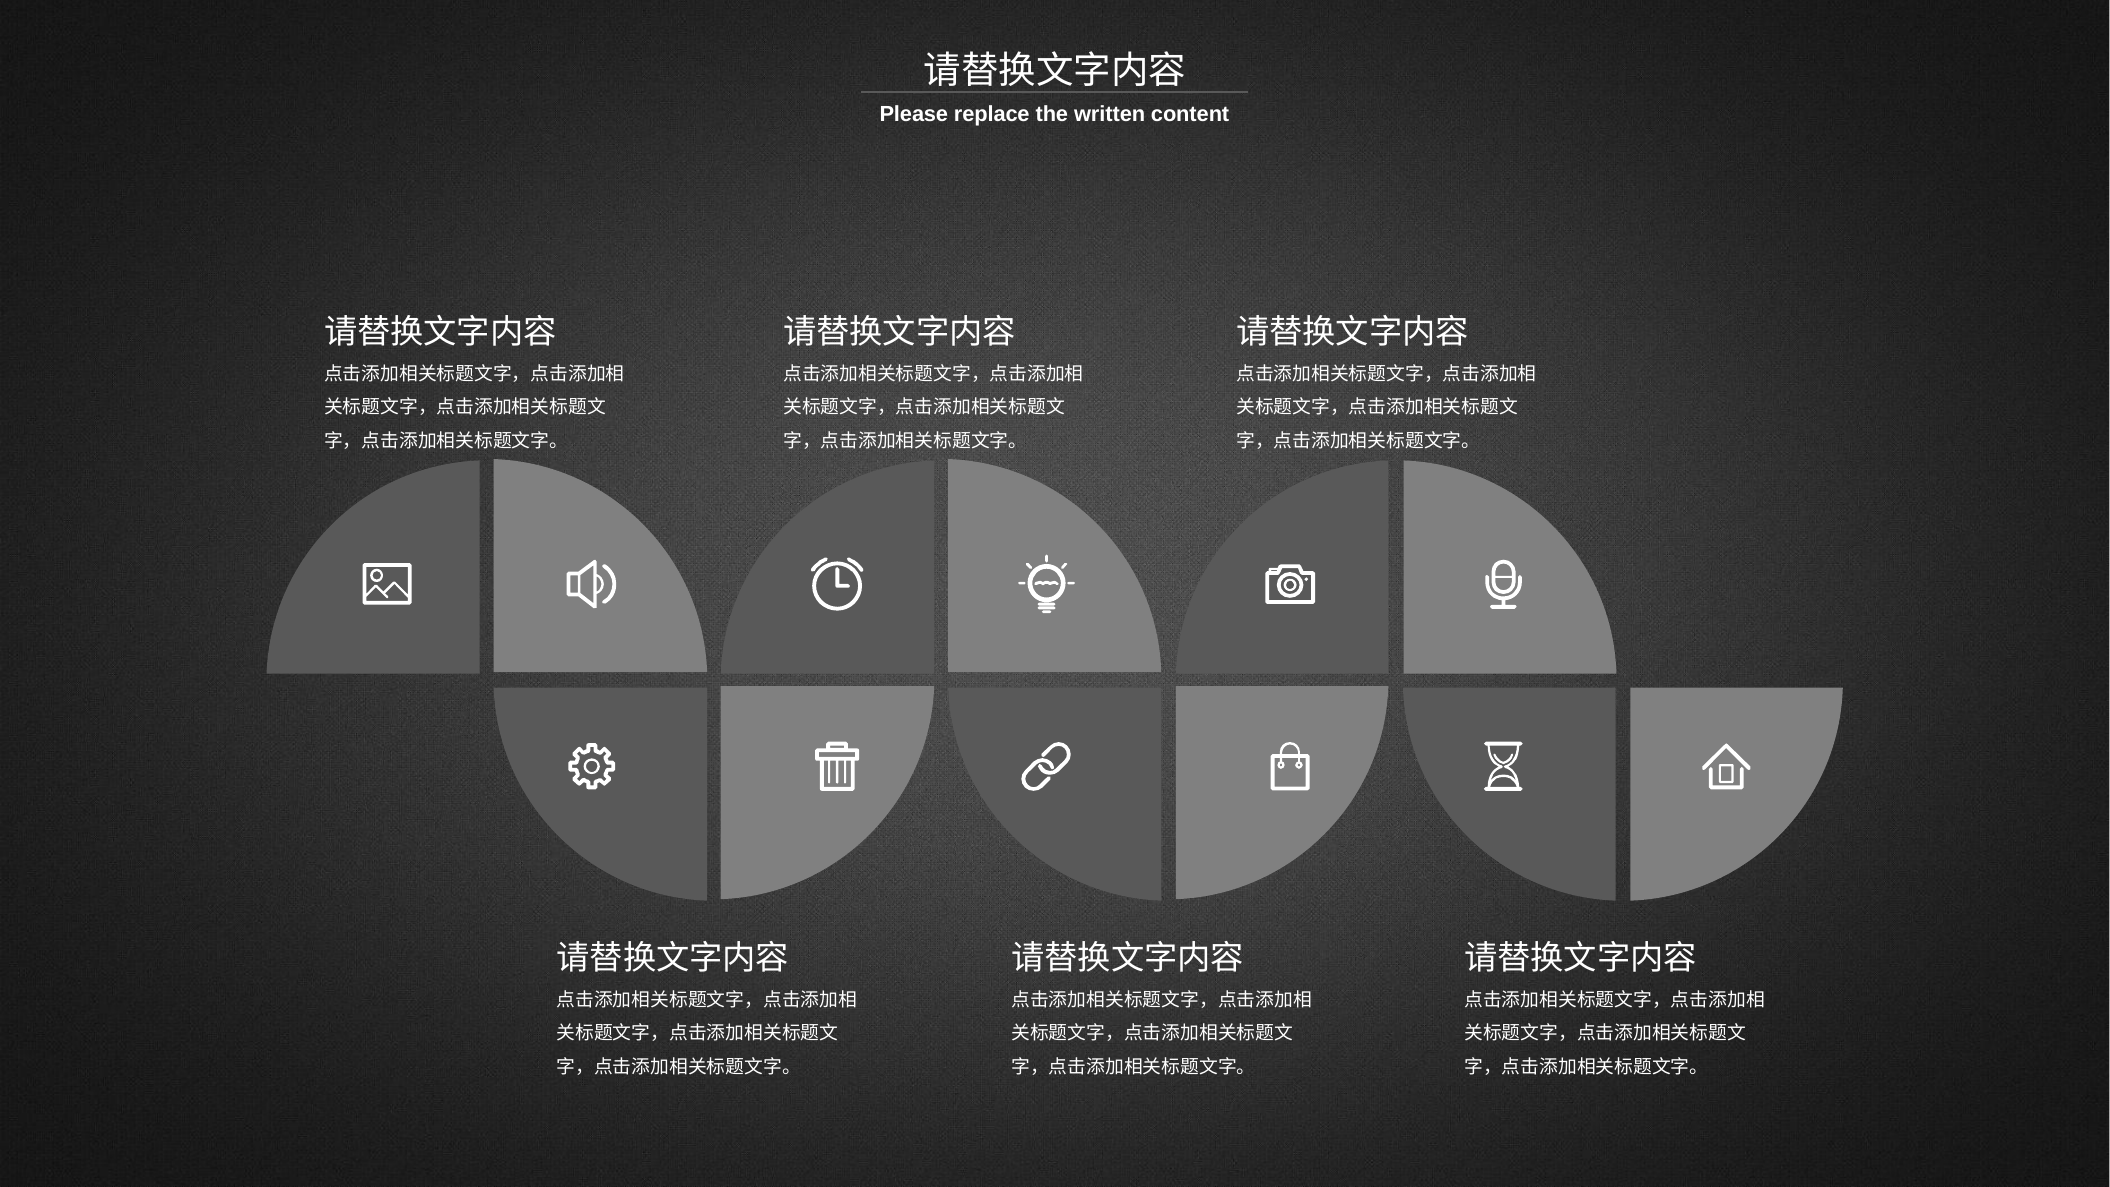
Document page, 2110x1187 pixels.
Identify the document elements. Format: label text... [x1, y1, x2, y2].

text_box [1403, 460, 1617, 674]
text_box 请替换文字内容 [908, 39, 1201, 91]
picture [0, 0, 2110, 1187]
text_box [1175, 686, 1389, 900]
text_box [1483, 741, 1523, 791]
text_box 请替换文字内容 点击添加相关标题文字，点击添加相关标题文字，点击添加相关标题文字，点击添加相关标题文字。 [1464, 916, 1780, 1078]
text_box [720, 460, 935, 674]
text_box [566, 559, 604, 609]
text_box [1702, 743, 1751, 790]
text_box [602, 564, 617, 604]
text_box [1485, 559, 1522, 609]
text_box 请替换文字内容 点击添加相关标题文字，点击添加相关标题文字，点击添加相关标题文字，点击添加相关标题文字。 [1011, 916, 1327, 1078]
text_box [948, 687, 1162, 901]
text_box [810, 557, 864, 611]
text_box [1021, 742, 1071, 791]
text_box [815, 741, 860, 791]
text_box [948, 459, 1162, 673]
text_box Please replace the written content [864, 93, 1245, 133]
text_box [266, 460, 480, 674]
text_box 请替换文字内容 点击添加相关标题文字，点击添加相关标题文字，点击添加相关标题文字，点击添加相关标题文字。 [783, 290, 1099, 452]
text_box [1630, 687, 1843, 901]
text_box [1026, 554, 1068, 614]
text_box 请替换文字内容 点击添加相关标题文字，点击添加相关标题文字，点击添加相关标题文字，点击添加相关标题文字。 [1236, 290, 1552, 452]
text_box [1175, 460, 1389, 674]
text_box [568, 743, 616, 790]
text_box [1402, 687, 1616, 901]
text_box [362, 563, 412, 605]
text_box 请替换文字内容 [908, 93, 1201, 99]
text_box [493, 687, 708, 901]
text_box [1270, 742, 1310, 791]
text_box [1265, 564, 1316, 604]
text_box [720, 686, 935, 900]
text_box 请替换文字内容 点击添加相关标题文字，点击添加相关标题文字，点击添加相关标题文字，点击添加相关标题文字。 [324, 290, 640, 452]
text_box [493, 459, 708, 673]
text_box 请替换文字内容 点击添加相关标题文字，点击添加相关标题文字，点击添加相关标题文字，点击添加相关标题文字。 [556, 916, 872, 1078]
